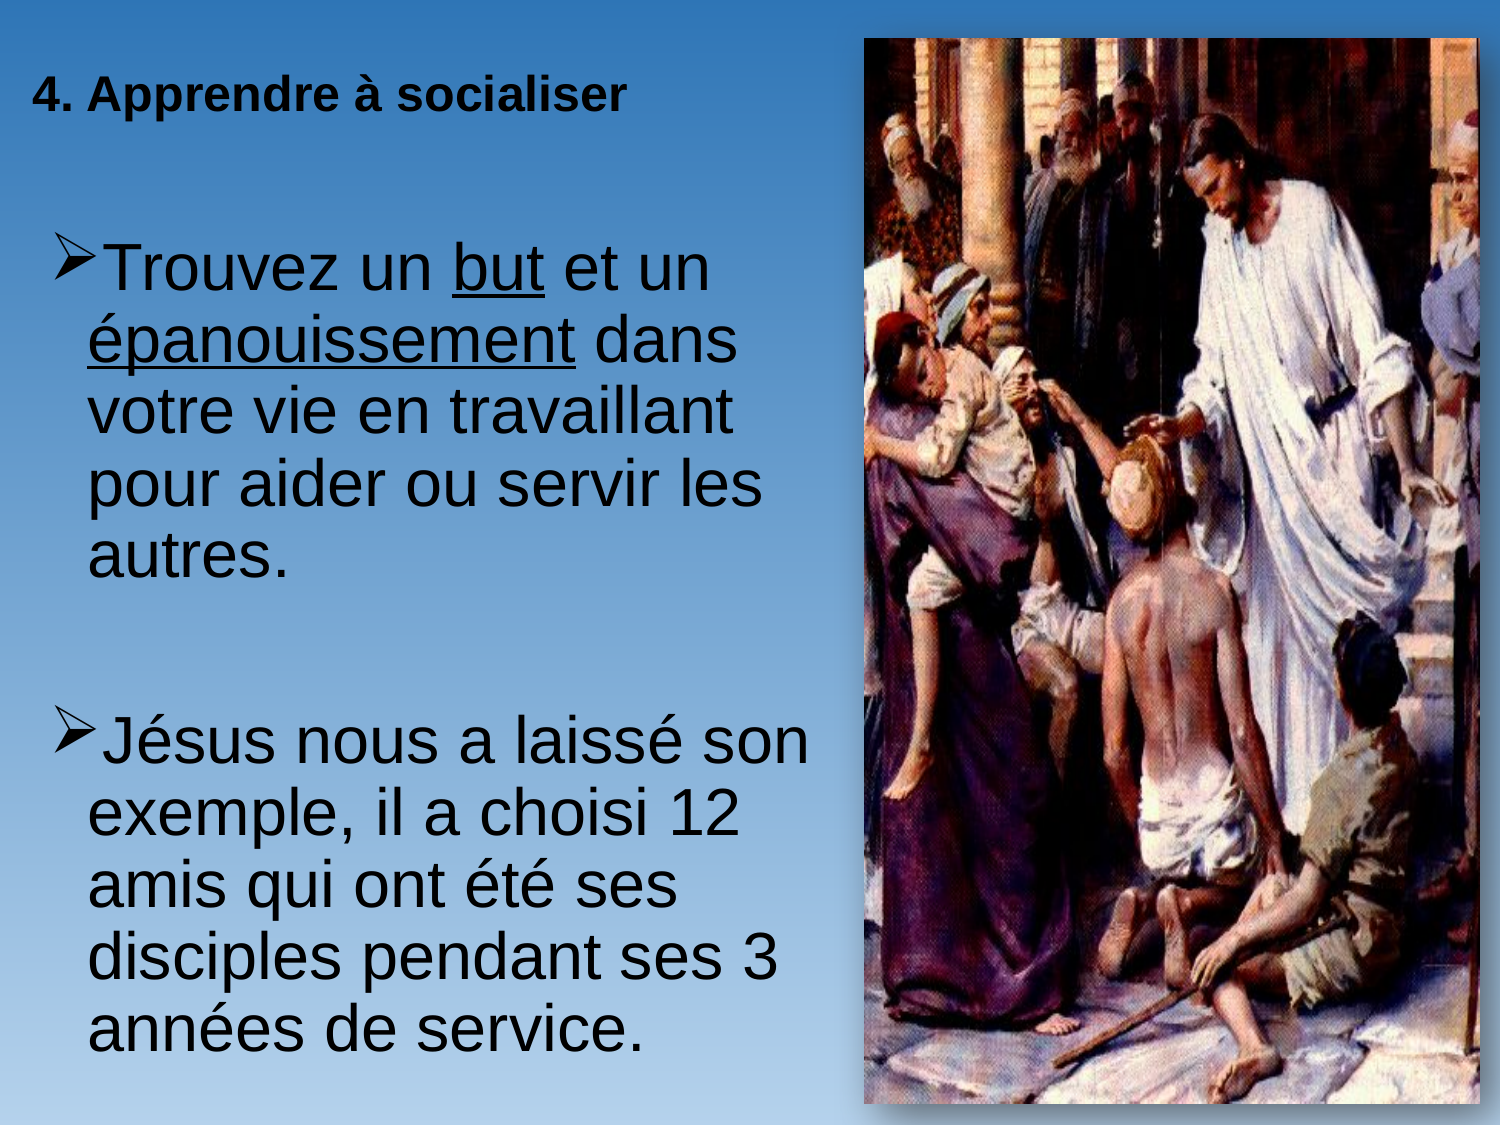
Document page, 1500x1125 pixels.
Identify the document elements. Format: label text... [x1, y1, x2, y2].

title 4. Apprendre à socialiser [17, 59, 850, 204]
picture [864, 38, 1480, 1104]
list Trouvez un but et un épanouissement dans votre vie en travaillant pour aider ou servir les autres. Jésus nous a laissé son exemple, il a choisi 12 amis qui ont été ses disciples pendant ses 3 années de service. [34, 225, 854, 1125]
